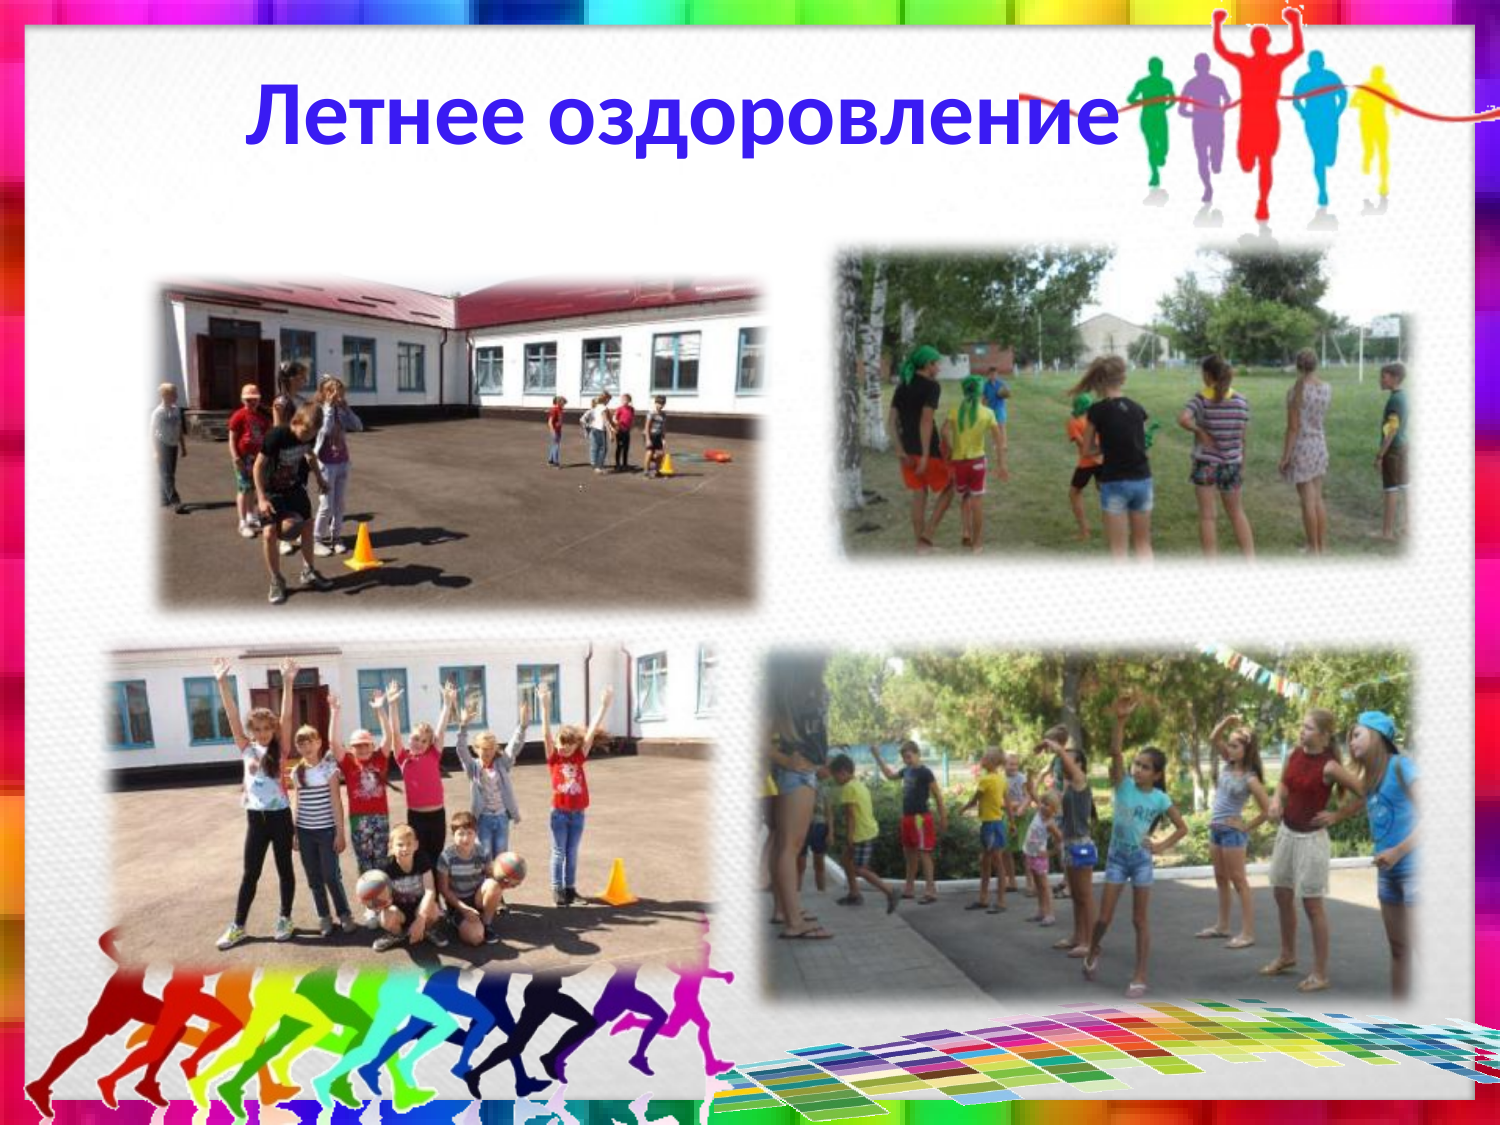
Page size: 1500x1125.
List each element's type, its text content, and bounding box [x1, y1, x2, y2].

picture [0, 0, 1500, 1125]
title Летнее оздоровление [0, 45, 1348, 258]
